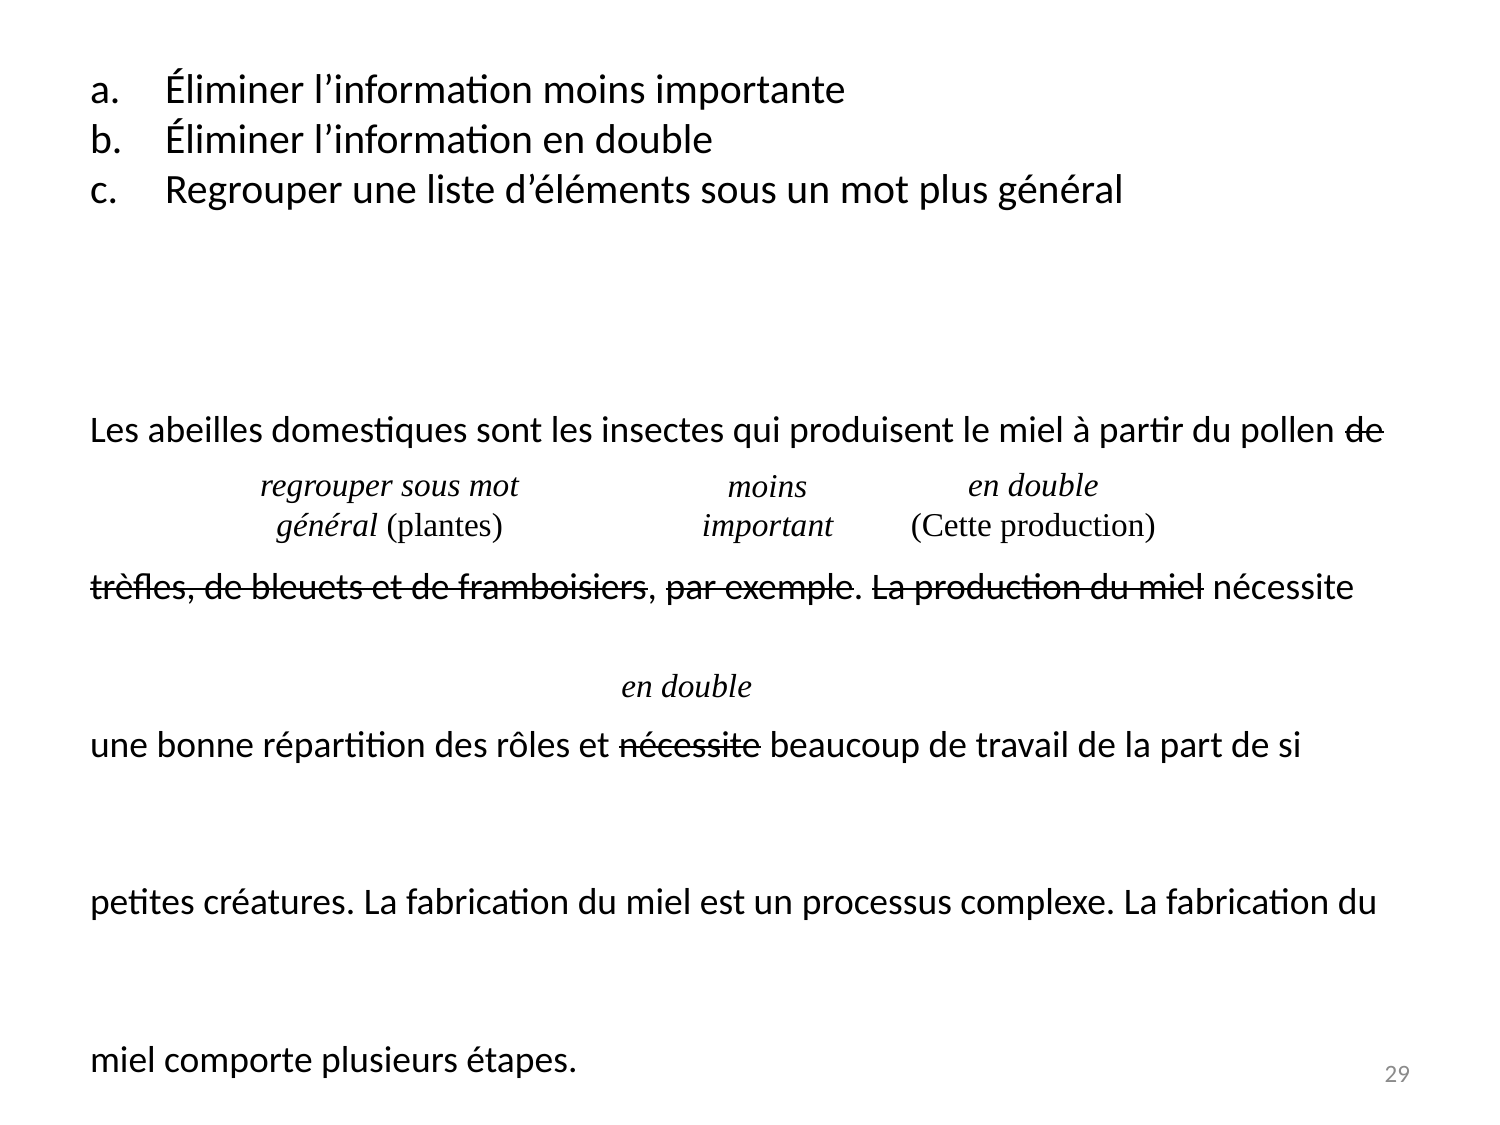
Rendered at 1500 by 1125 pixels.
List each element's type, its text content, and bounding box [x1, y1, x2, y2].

text_box en double (Cette production) [832, 456, 1235, 532]
slide_number 29 [1074, 1042, 1425, 1103]
text_box regrouper sous mot général (plantes) [206, 456, 573, 527]
list Éliminer l’information moins importante Éliminer l’information en double Regrouper une liste d’éléments sous un mot plus général Les abeilles domestiques sont les insectes qui produisent le miel à partir du pollen de trèfles, de bleuets et de framboisiers, par exemple. La production du miel nécessite une bonne répartition des rôles et nécessite beaucoup de travail de la part de si petites créatures. La fabrication du miel est un processus complexe. La fabrication du miel comporte plusieurs étapes. [75, 54, 1424, 1094]
text_box en double [549, 656, 825, 732]
text_box moins important [667, 456, 868, 537]
